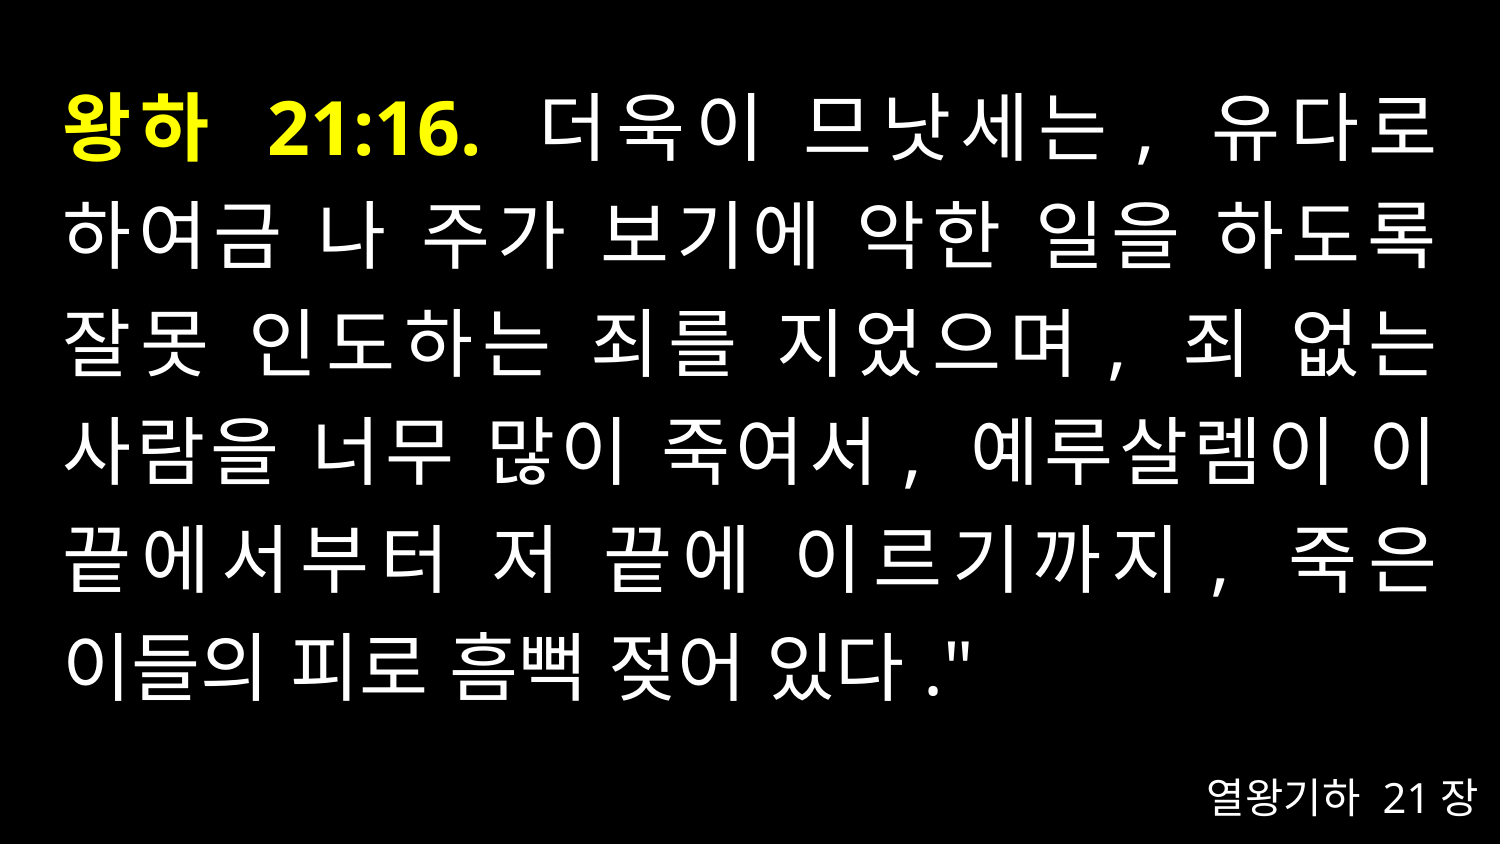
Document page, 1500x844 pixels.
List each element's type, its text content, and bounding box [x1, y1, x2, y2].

title 왕하 21:16. 더욱이 므낫세는, 유다로 하여금 나 주가 보기에 악한 일을 하도록 잘못 인도하는 죄를 지었으며, 죄 없는 사람을 너무 많이 죽여서, 예루살렘이 이 끝에서부터 저 끝에 이르기까지, 죽은 이들의 피로 흠뻑 젖어 있다." [0, 0, 1500, 844]
subtitle 열왕기하 21장 [916, 770, 1500, 844]
